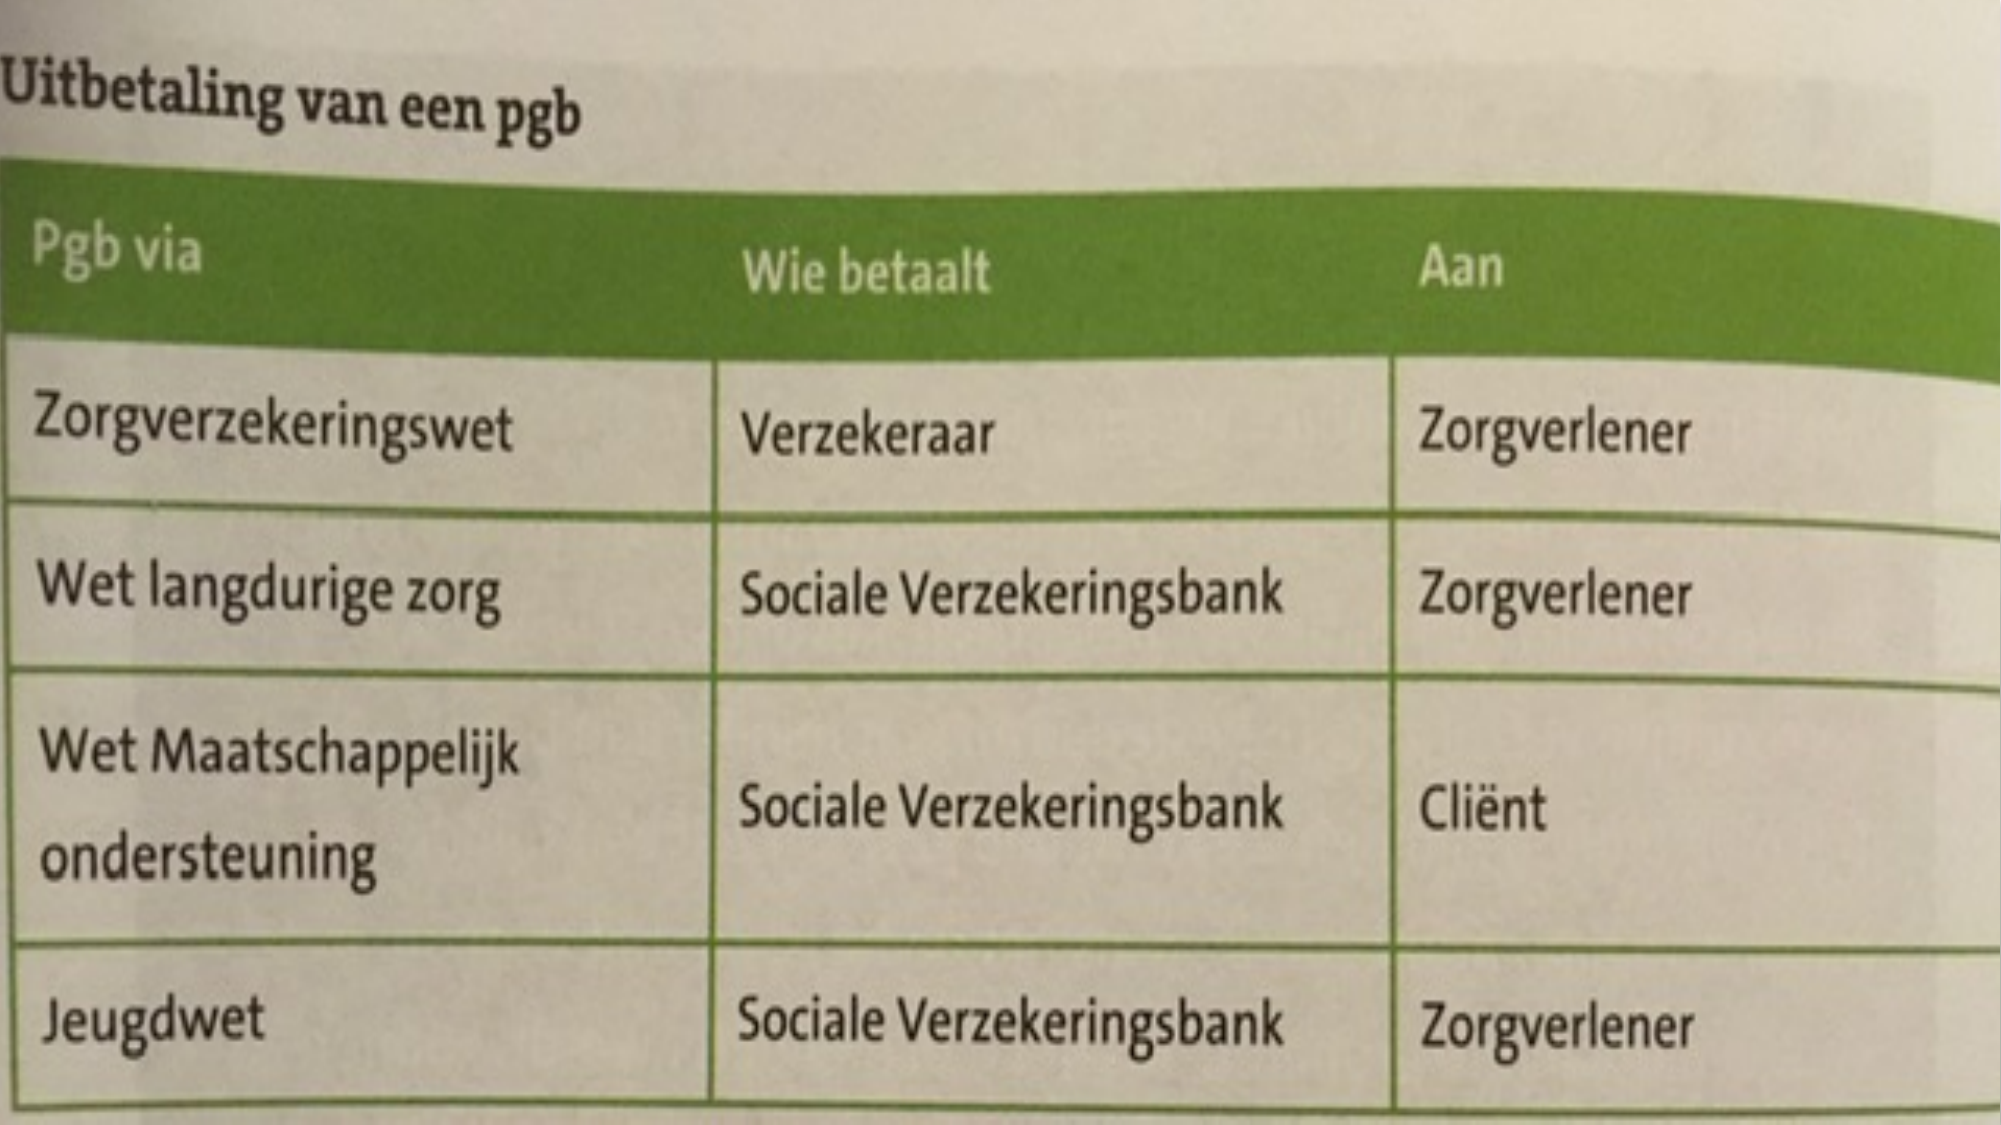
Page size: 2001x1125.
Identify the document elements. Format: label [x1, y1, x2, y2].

list [0, 0, 2000, 1125]
